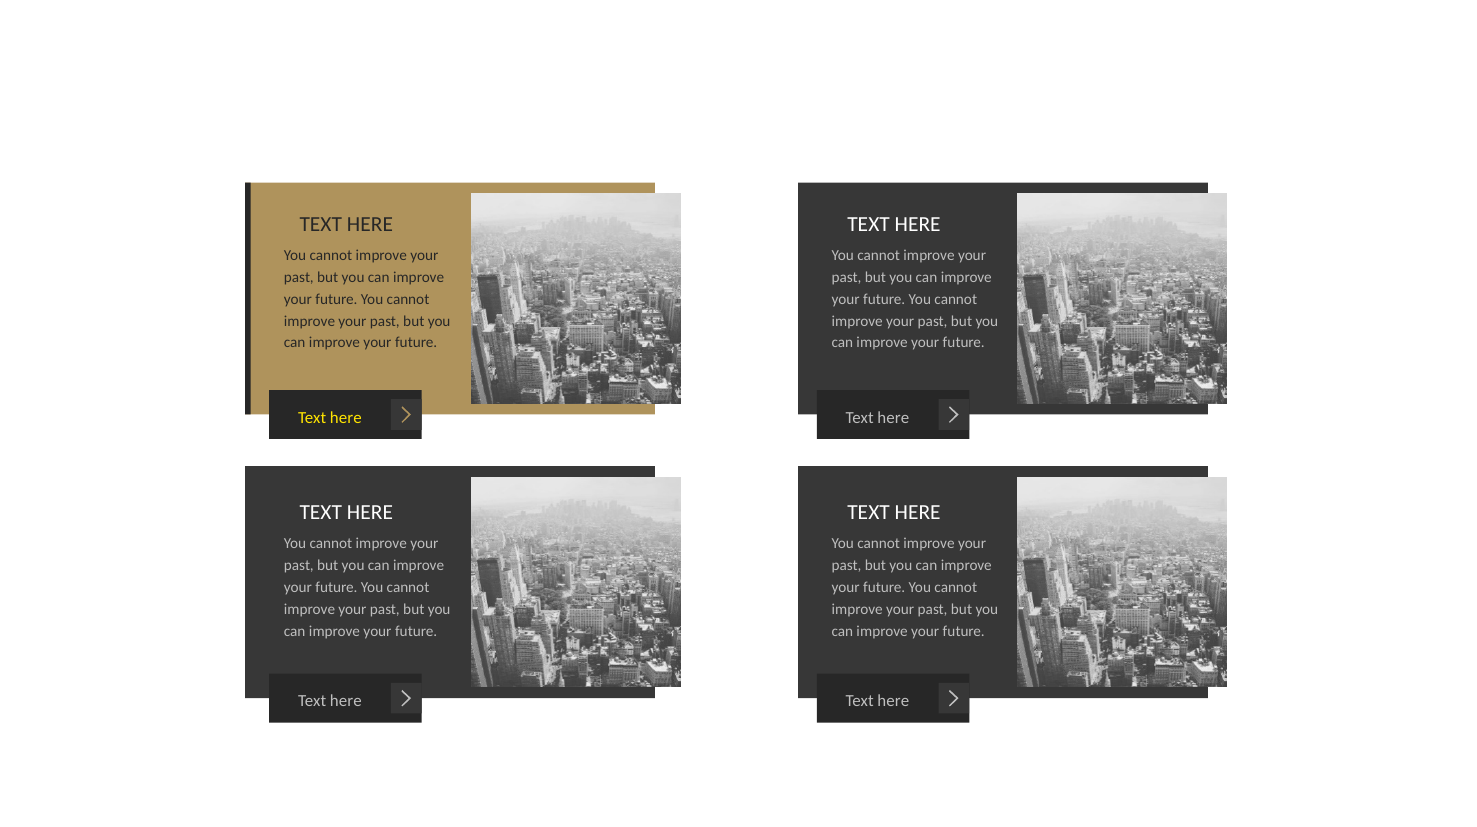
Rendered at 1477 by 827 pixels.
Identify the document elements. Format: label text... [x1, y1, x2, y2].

text_box Text here [830, 682, 925, 718]
picture [471, 477, 681, 687]
text_box [816, 389, 970, 440]
text_box TEXT HERE [832, 490, 956, 522]
text_box TEXT HERE [832, 202, 956, 233]
text_box [268, 673, 423, 724]
text_box Text here [283, 399, 377, 435]
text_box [390, 682, 422, 714]
text_box Text here [830, 399, 925, 435]
picture [1017, 477, 1227, 687]
text_box [244, 182, 252, 415]
text_box TEXT HERE [284, 490, 409, 522]
text_box [244, 465, 656, 699]
picture [1017, 193, 1227, 404]
text_box [268, 389, 423, 440]
text_box Text here [283, 682, 377, 718]
text_box [816, 673, 970, 724]
text_box [797, 465, 1209, 699]
text_box [797, 182, 1209, 415]
text_box You cannot improve your past, but you can improve your future. You cannot improve your past, but you can improve your future. [269, 233, 467, 381]
text_box TEXT HERE [284, 202, 409, 233]
text_box You cannot improve your past, but you can improve your future. You cannot improve your past, but you can improve your future. [816, 522, 1015, 669]
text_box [390, 399, 422, 430]
text_box You cannot improve your past, but you can improve your future. You cannot improve your past, but you can improve your future. [269, 522, 467, 669]
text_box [938, 682, 970, 714]
text_box [252, 182, 656, 415]
picture [471, 193, 681, 404]
text_box You cannot improve your past, but you can improve your future. You cannot improve your past, but you can improve your future. [816, 233, 1015, 381]
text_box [938, 399, 970, 430]
